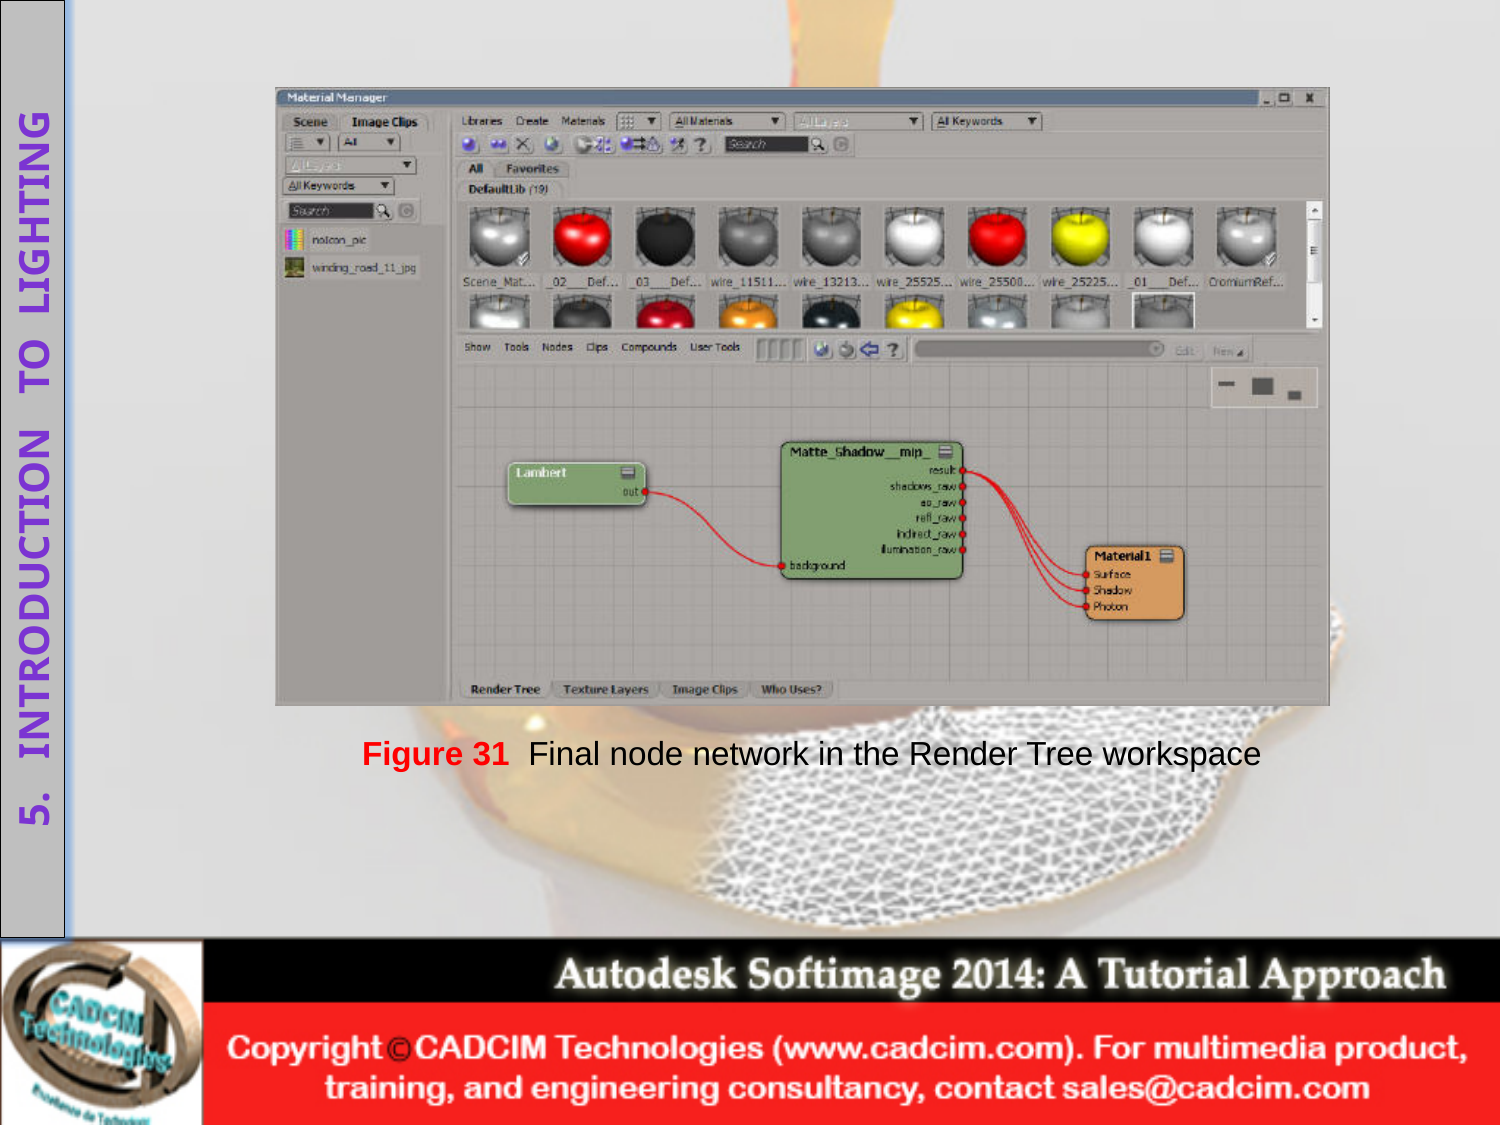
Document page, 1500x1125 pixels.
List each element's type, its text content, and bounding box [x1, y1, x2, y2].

text_box Figure 31 Final node network in the Render Tree workspace [249, 724, 1375, 780]
picture [0, 0, 1500, 1125]
